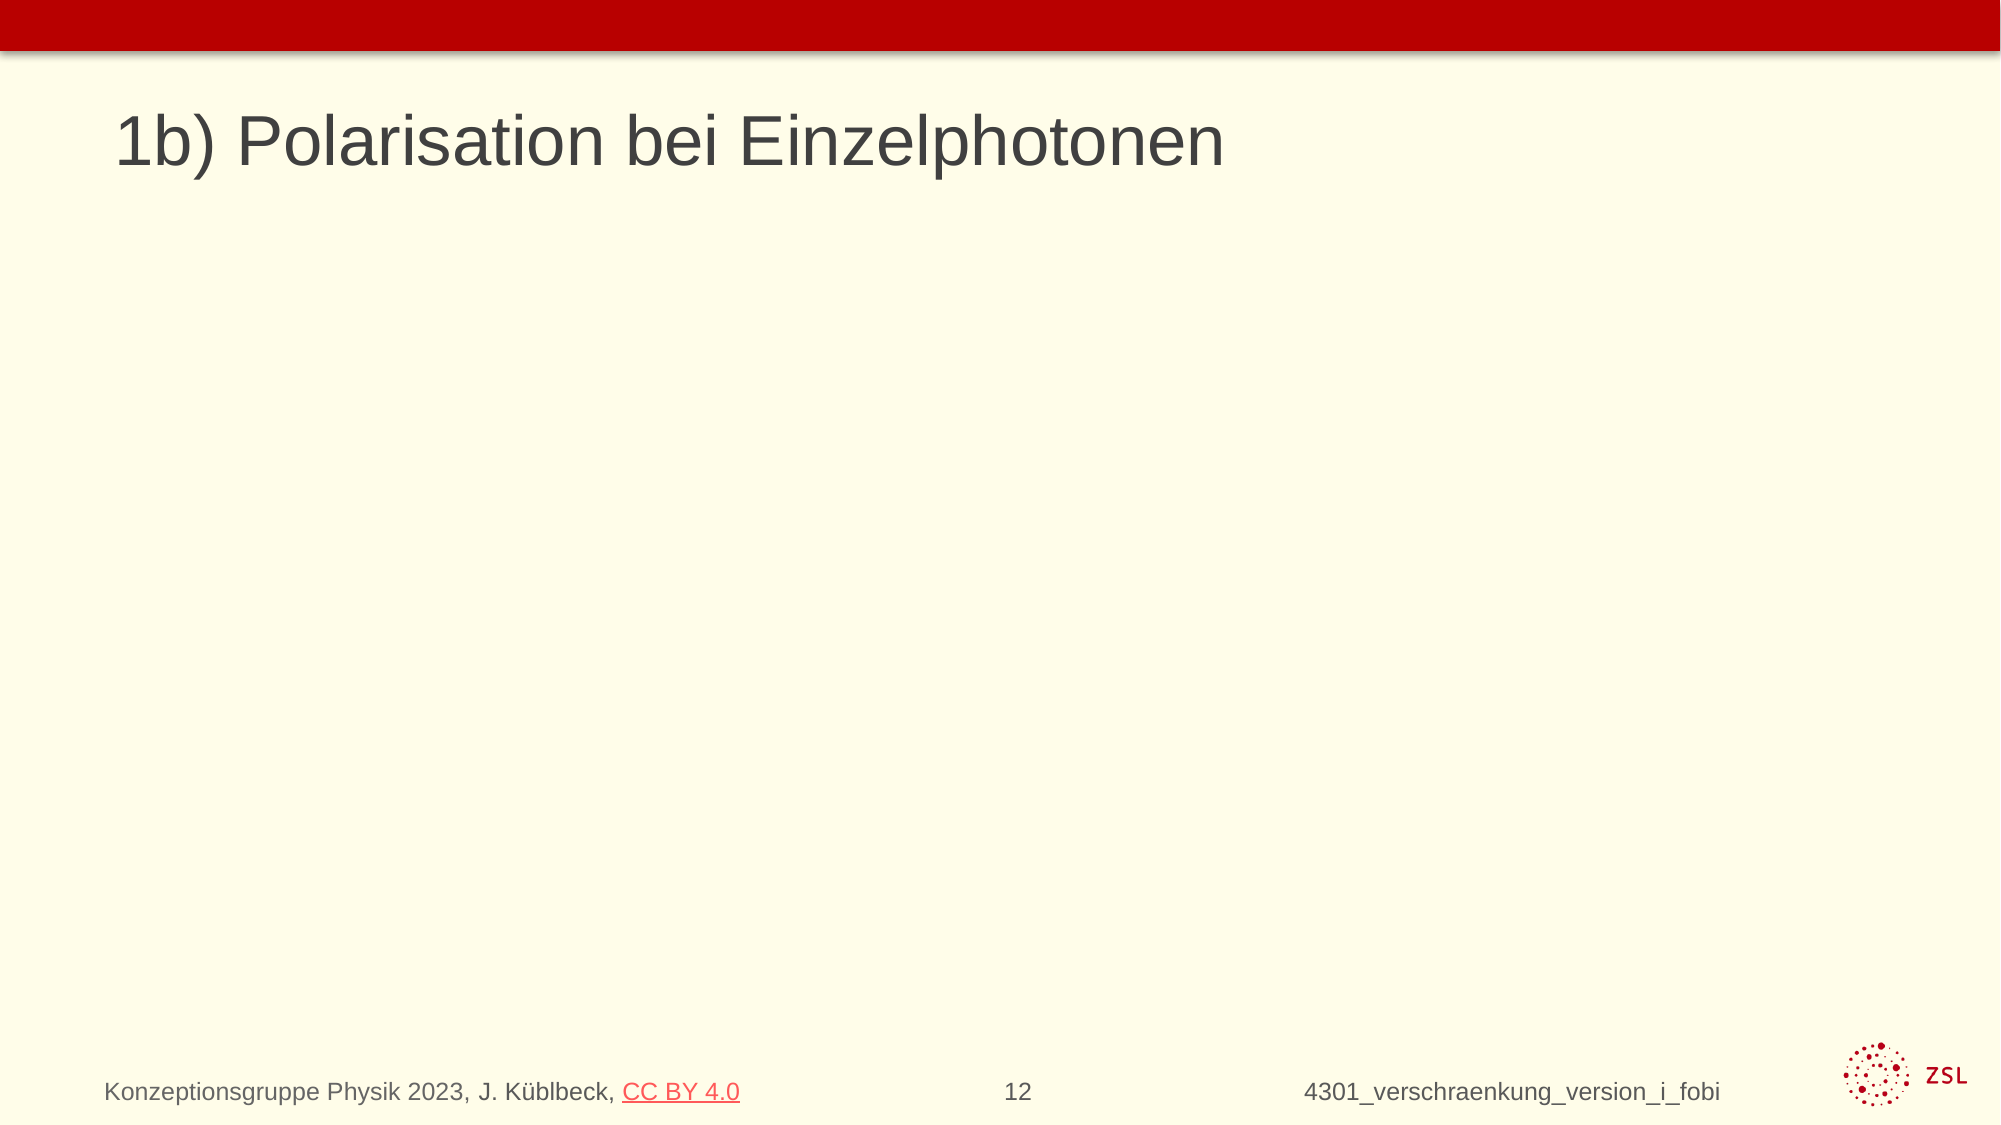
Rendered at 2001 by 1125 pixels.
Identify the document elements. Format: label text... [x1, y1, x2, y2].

title 1b) Polarisation bei Einzelphotonen [99, 90, 1900, 185]
picture [1842, 1041, 1968, 1107]
